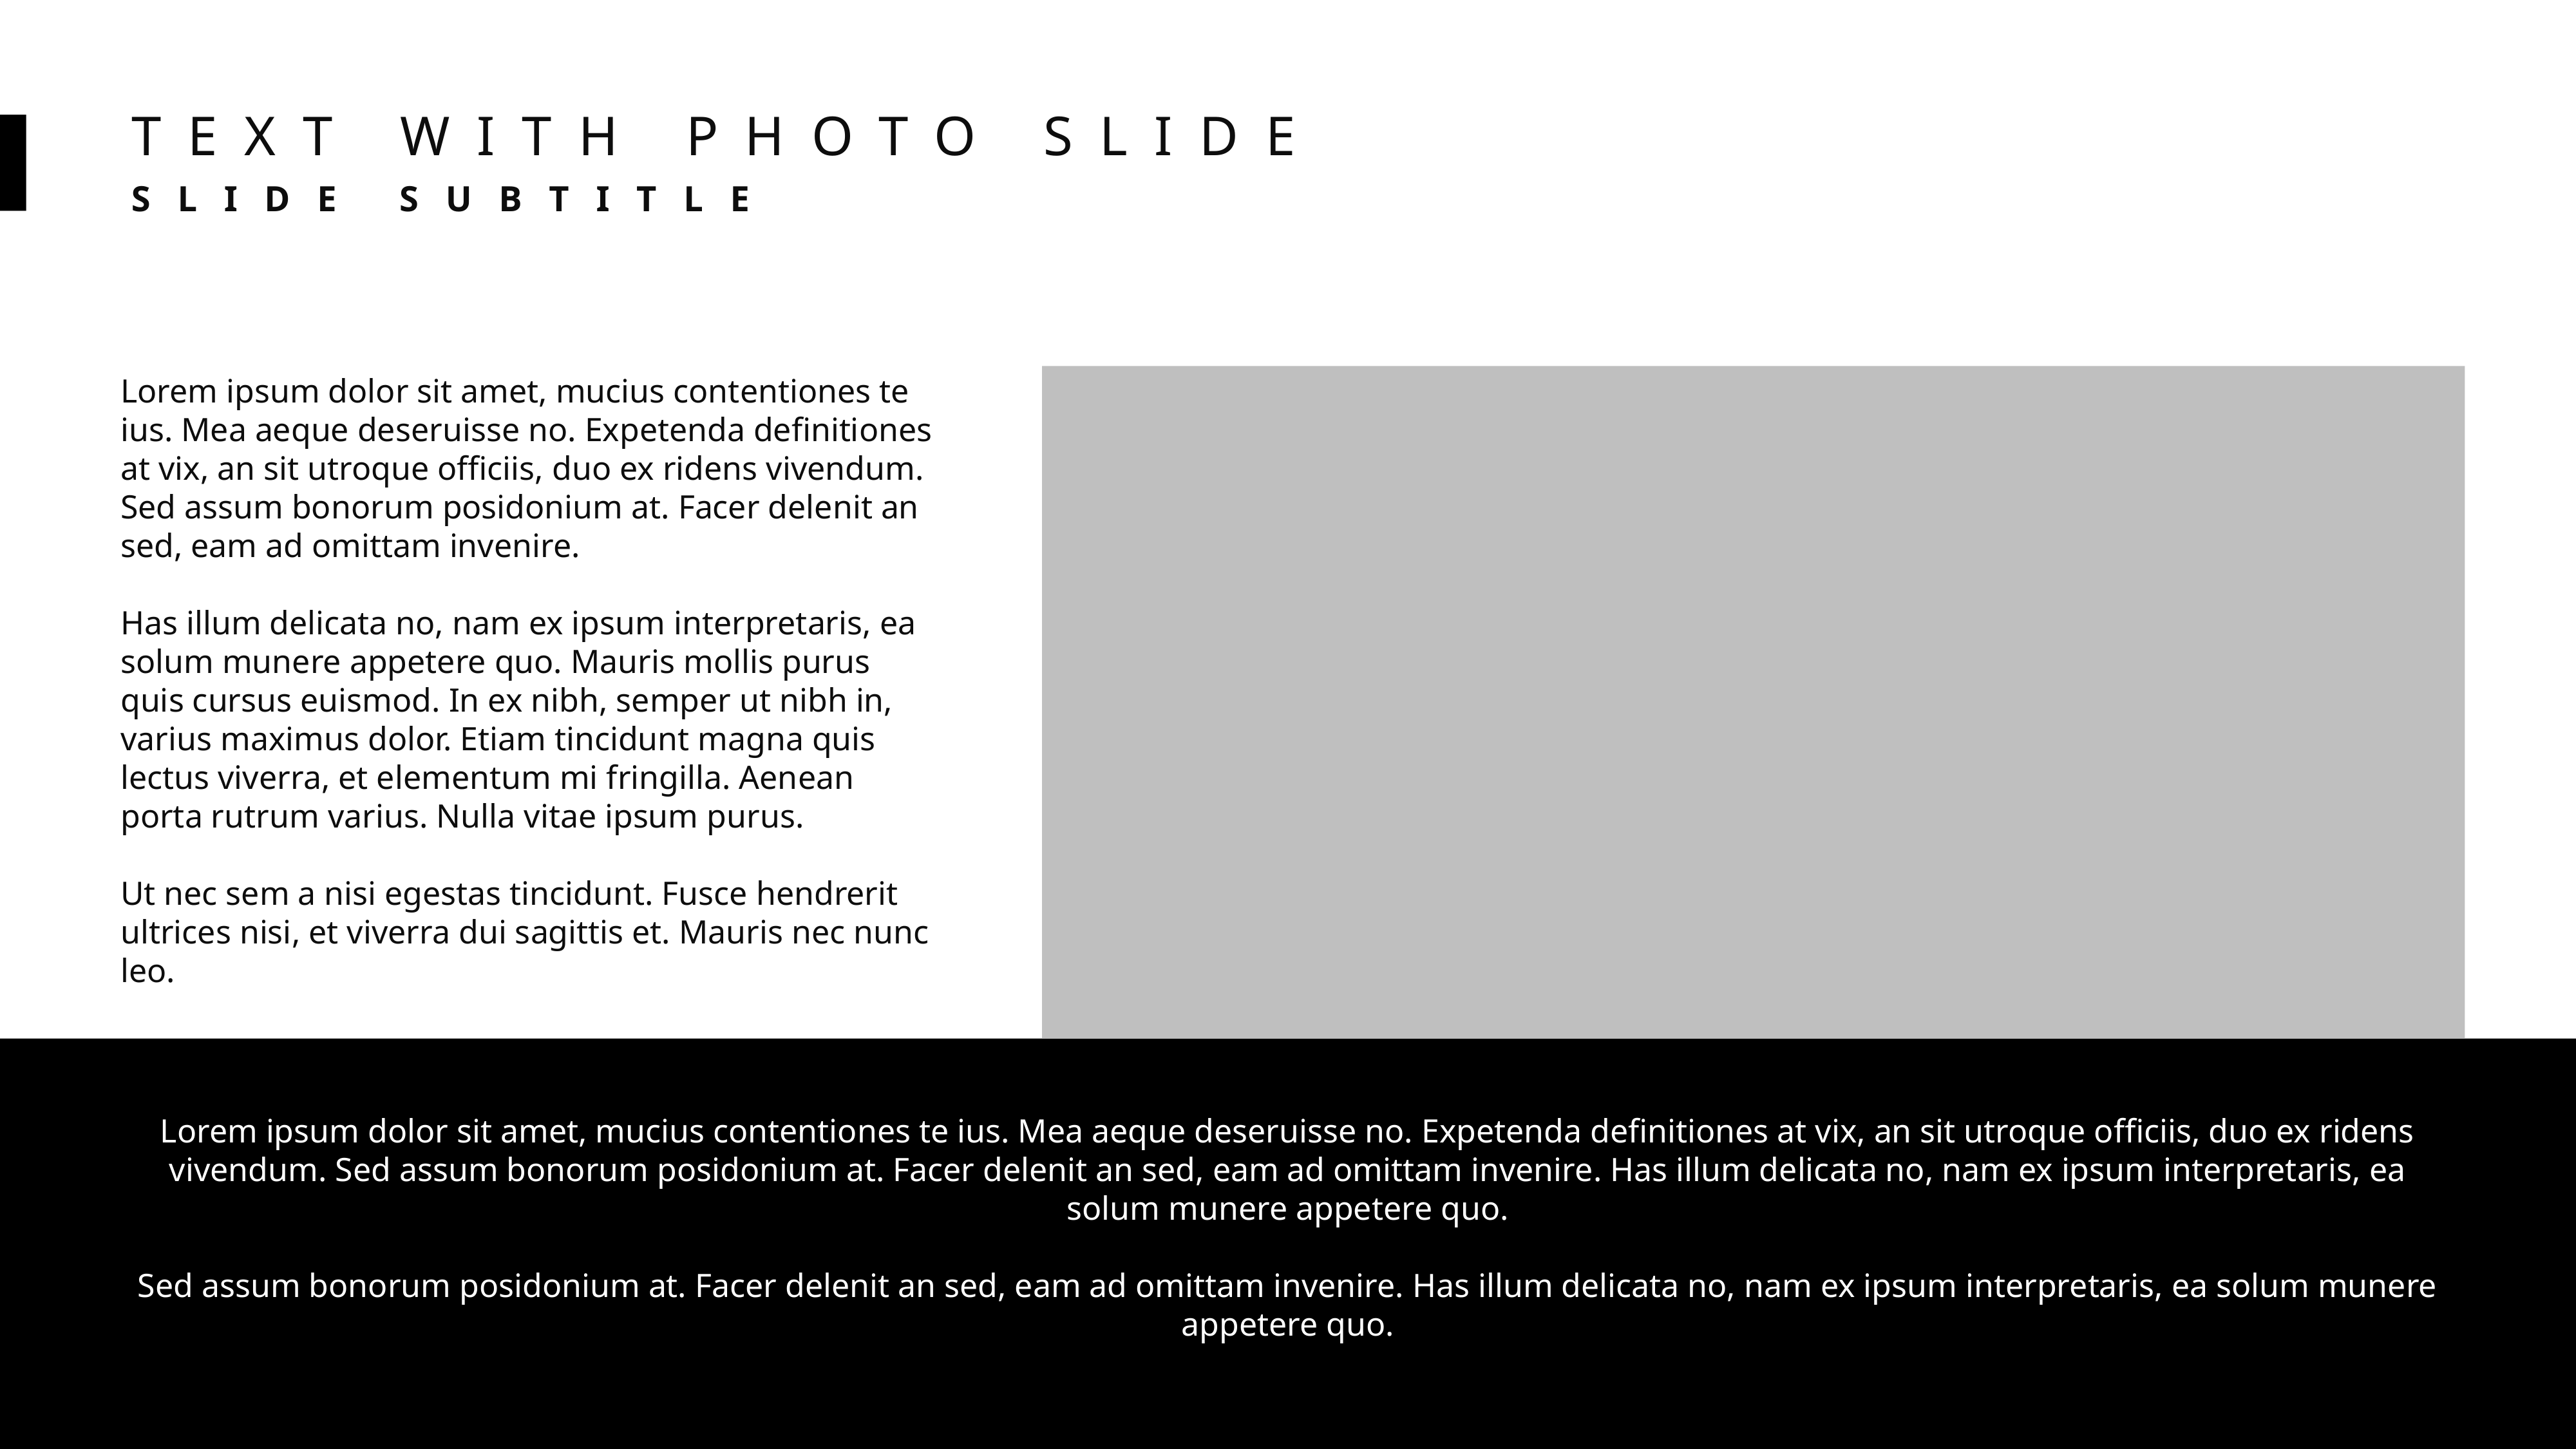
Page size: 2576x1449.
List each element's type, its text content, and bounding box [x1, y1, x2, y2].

text_box [0, 1037, 2576, 1449]
text_box TEXT WITH PHOTO SLIDE [122, 97, 1307, 171]
text_box Lorem ipsum dolor sit amet, mucius contentiones te ius. Mea aeque deseruisse no. Expetenda definitiones at vix, an sit utroque officiis, duo ex ridens vivendum. Sed assum bonorum posidonium at. Facer delenit an sed, eam ad omittam invenire. Has illum delicata no, nam ex ipsum interpretaris, ea solum munere appetere quo. Sed assum bonorum posidonium at. Facer delenit an sed, eam ad omittam invenire. Has illum delicata no, nam ex ipsum interpretaris, ea solum munere appetere quo. [111, 1105, 2465, 1347]
text_box [1041, 365, 2465, 1039]
text_box Lorem ipsum dolor sit amet, mucius contentiones te ius. Mea aeque deseruisse no. Expetenda definitiones at vix, an sit utroque officiis, duo ex ridens vivendum. Sed assum bonorum posidonium at. Facer delenit an sed, eam ad omittam invenire. Has illum delicata no, nam ex ipsum interpretaris, ea solum munere appetere quo. Mauris mollis purus quis cursus euismod. In ex nibh, semper ut nibh in, varius maximus dolor. Etiam tincidunt magna quis lectus viverra, et elementum mi fringilla. Aenean porta rutrum varius. Nulla vitae ipsum purus. Ut nec sem a nisi egestas tincidunt. Fusce hendrerit ultrices nisi, et viverra dui sagittis et. Mauris nec nunc leo. [111, 366, 946, 994]
text_box [0, 114, 27, 211]
text_box SLIDE SUBTITLE [122, 171, 761, 223]
